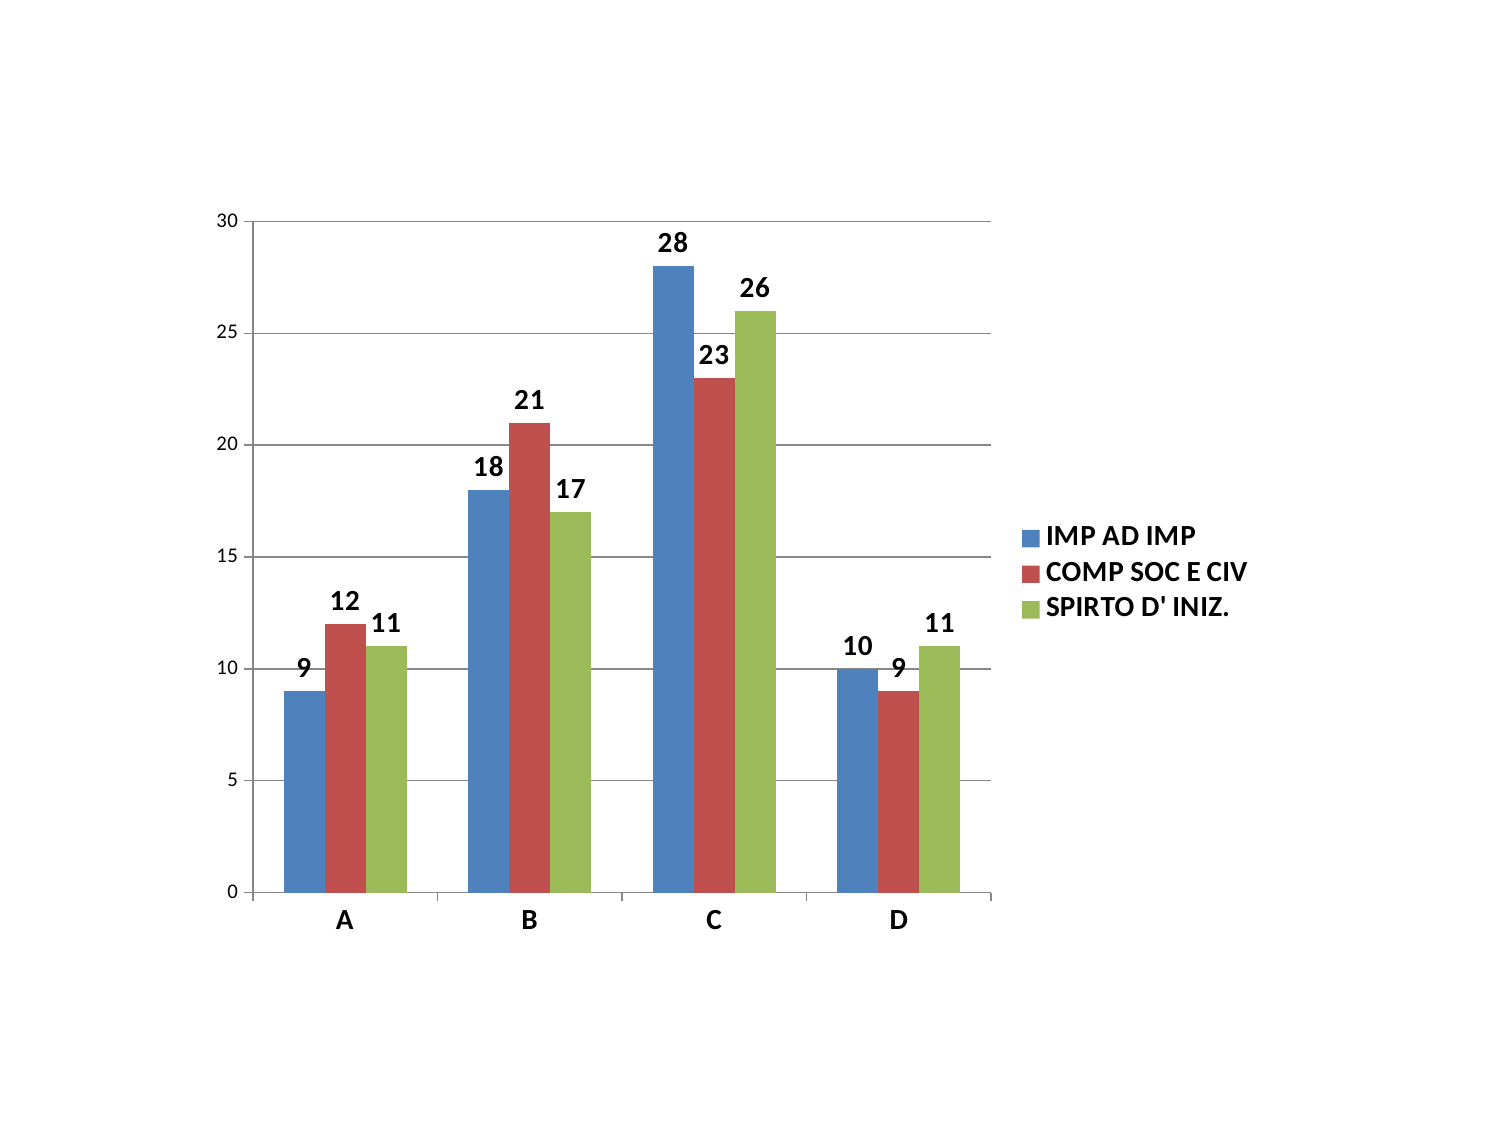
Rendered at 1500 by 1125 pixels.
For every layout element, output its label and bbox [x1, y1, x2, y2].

chart [194, 196, 1270, 953]
